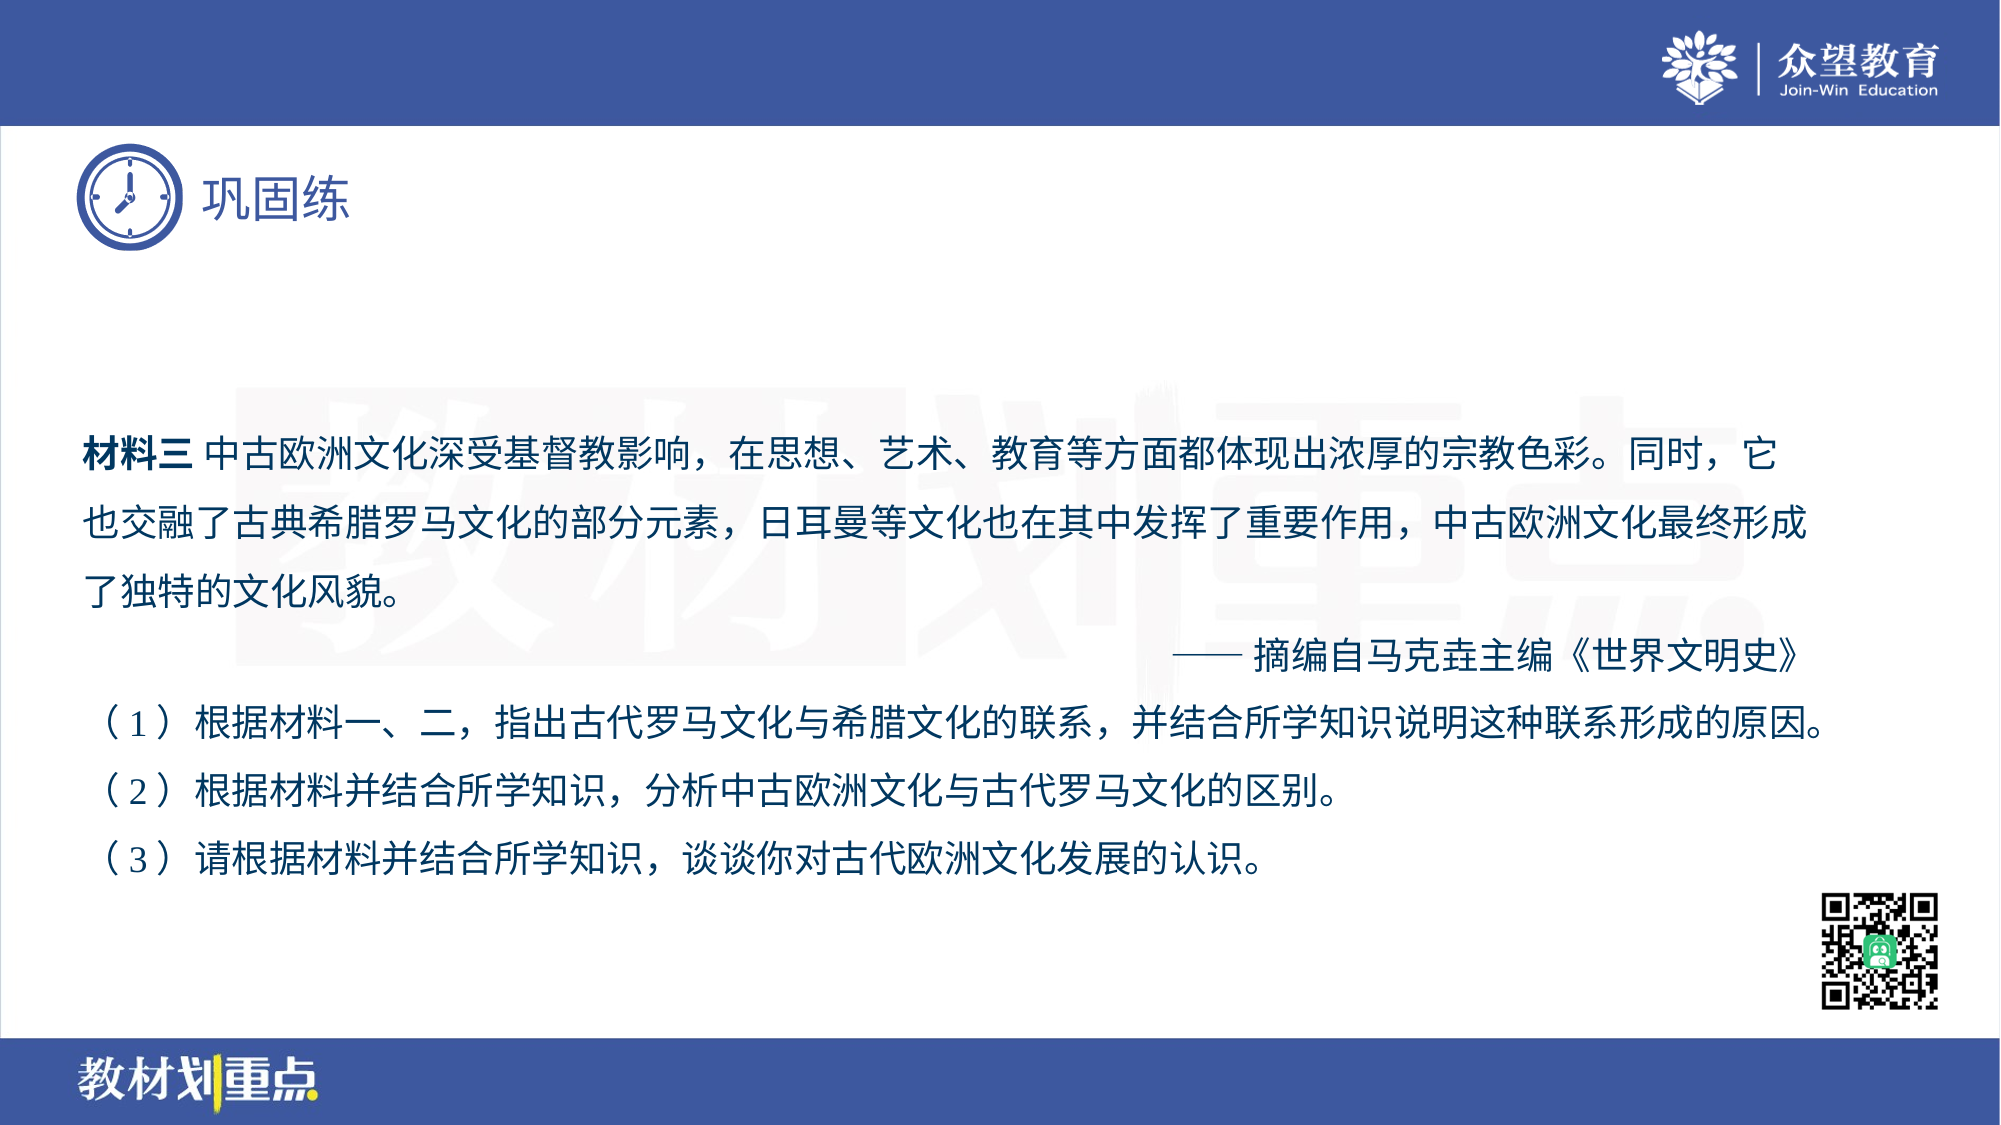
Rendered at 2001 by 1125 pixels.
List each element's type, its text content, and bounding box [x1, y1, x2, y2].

picture [0, 0, 2000, 1125]
text_box 材料三 中古欧洲文化深受基督教影响，在思想、艺术、教育等方面都体现出浓厚的宗教色彩。同时，它 也交融了古典希腊罗马文化的部分元素，日耳曼等文化也在其中发挥了重要作用，中古欧洲文化最终形成 了独特的文化风貌。 ——摘编自马克垚主编《世界文明史》 [82, 406, 1817, 671]
text_box （3）请根据材料并结合所学知识，谈谈你对古代欧洲文化发展的认识。 [82, 813, 1817, 874]
text_box （2）根据材料并结合所学知识，分析中古欧洲文化与古代罗马文化的区别。 [82, 745, 1817, 806]
text_box （1）根据材料一、二，指出古代罗马文化与希腊文化的联系，并结合所学知识说明这种联系形成的原因。 [82, 677, 1845, 738]
